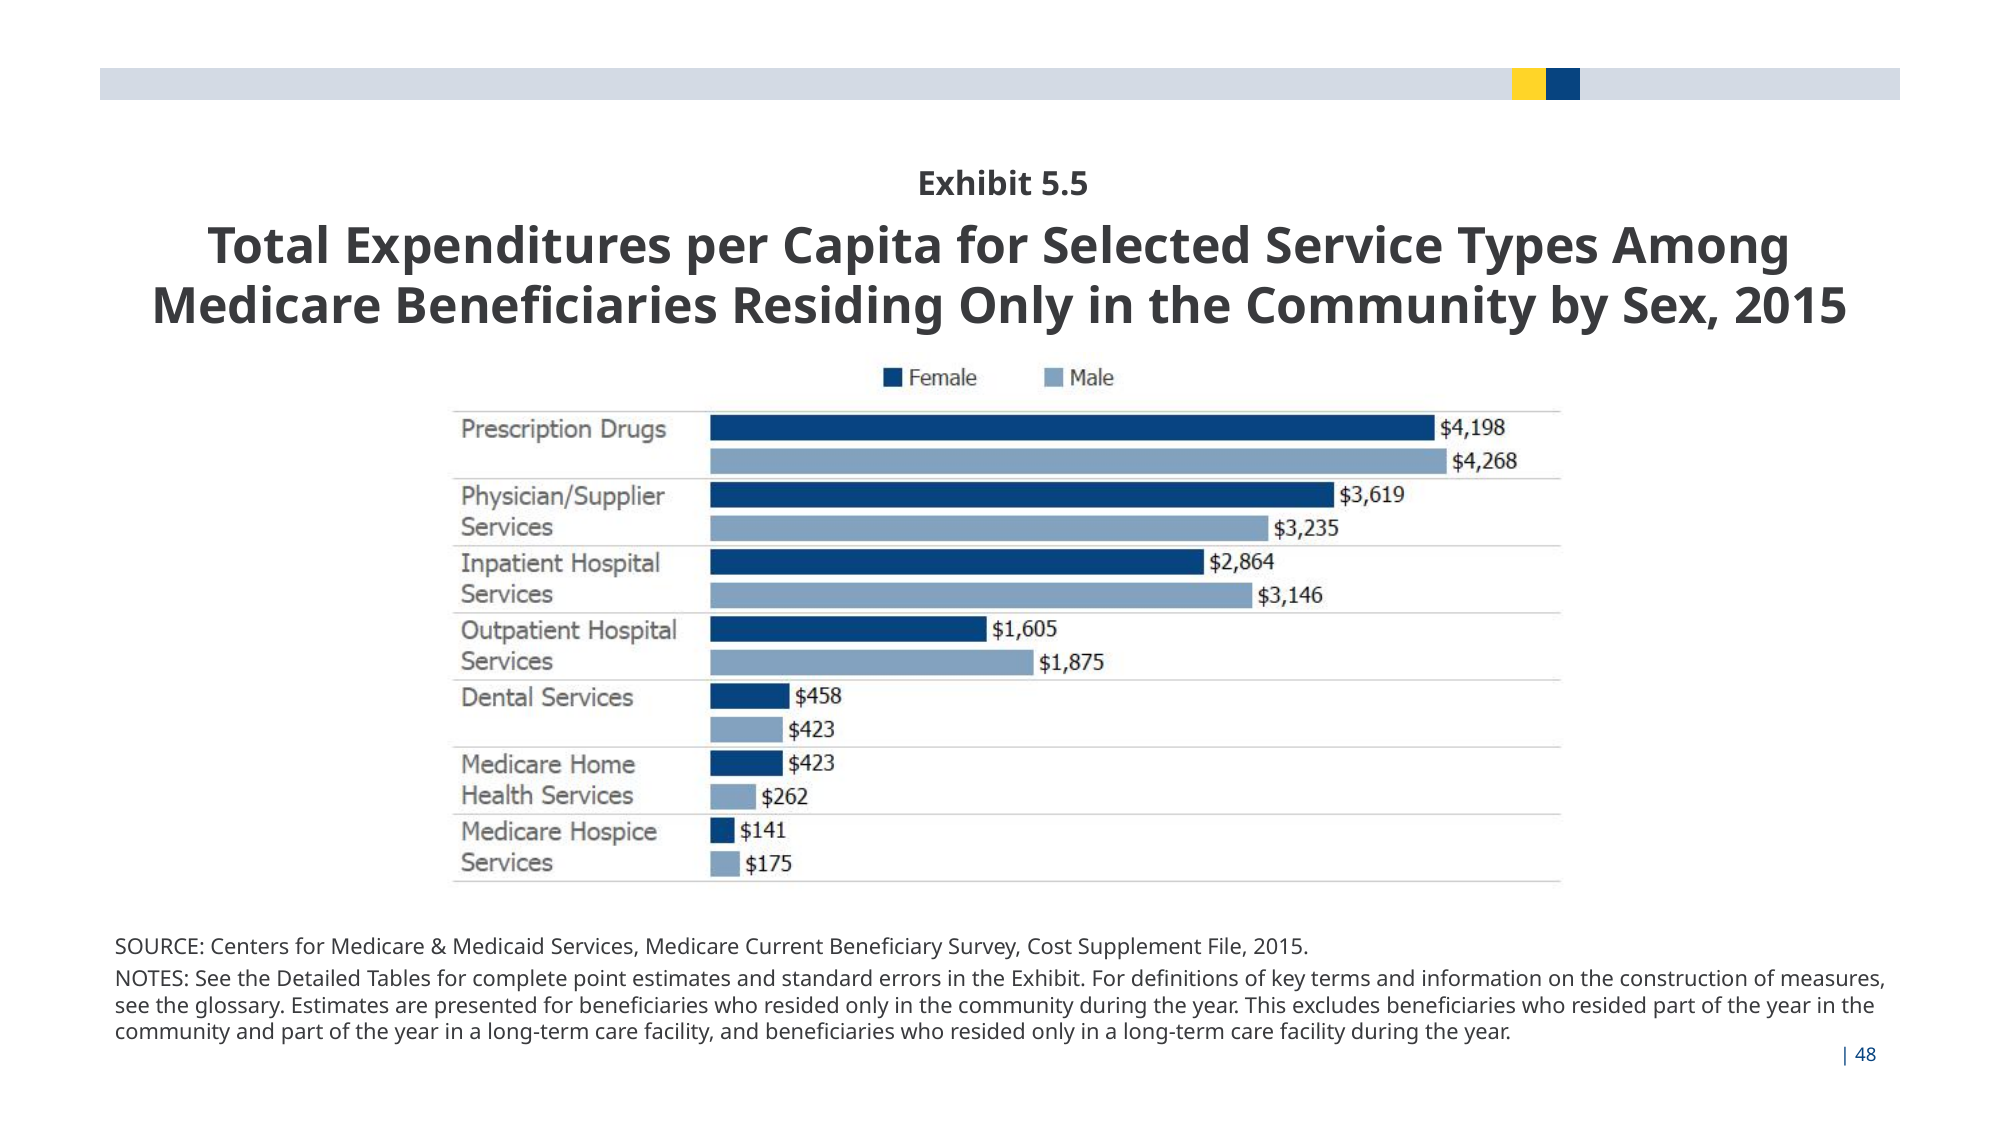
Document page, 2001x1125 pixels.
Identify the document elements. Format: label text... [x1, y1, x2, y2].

list SOURCE: Centers for Medicare & Medicaid Services, Medicare Current Beneficiary Survey, Cost Supplement File, 2015. NOTES: See the Detailed Tables for complete point estimates and standard errors in the Exhibit. For definitions of key terms and information on the construction of measures, see the glossary. Estimates are presented for beneficiaries who resided only in the community during the year. This excludes beneficiaries who resided part of the year in the community and part of the year in a long-term care facility, and beneficiaries who resided only in a long-term care facility during the year. [99, 924, 1900, 985]
picture [437, 352, 1577, 901]
title Exhibit 5.5 [99, 154, 1900, 213]
list Total Expenditures per Capita for Selected Service Types Among Medicare Beneficiaries Residing Only in the Community by Sex, 2015 [99, 213, 1900, 300]
